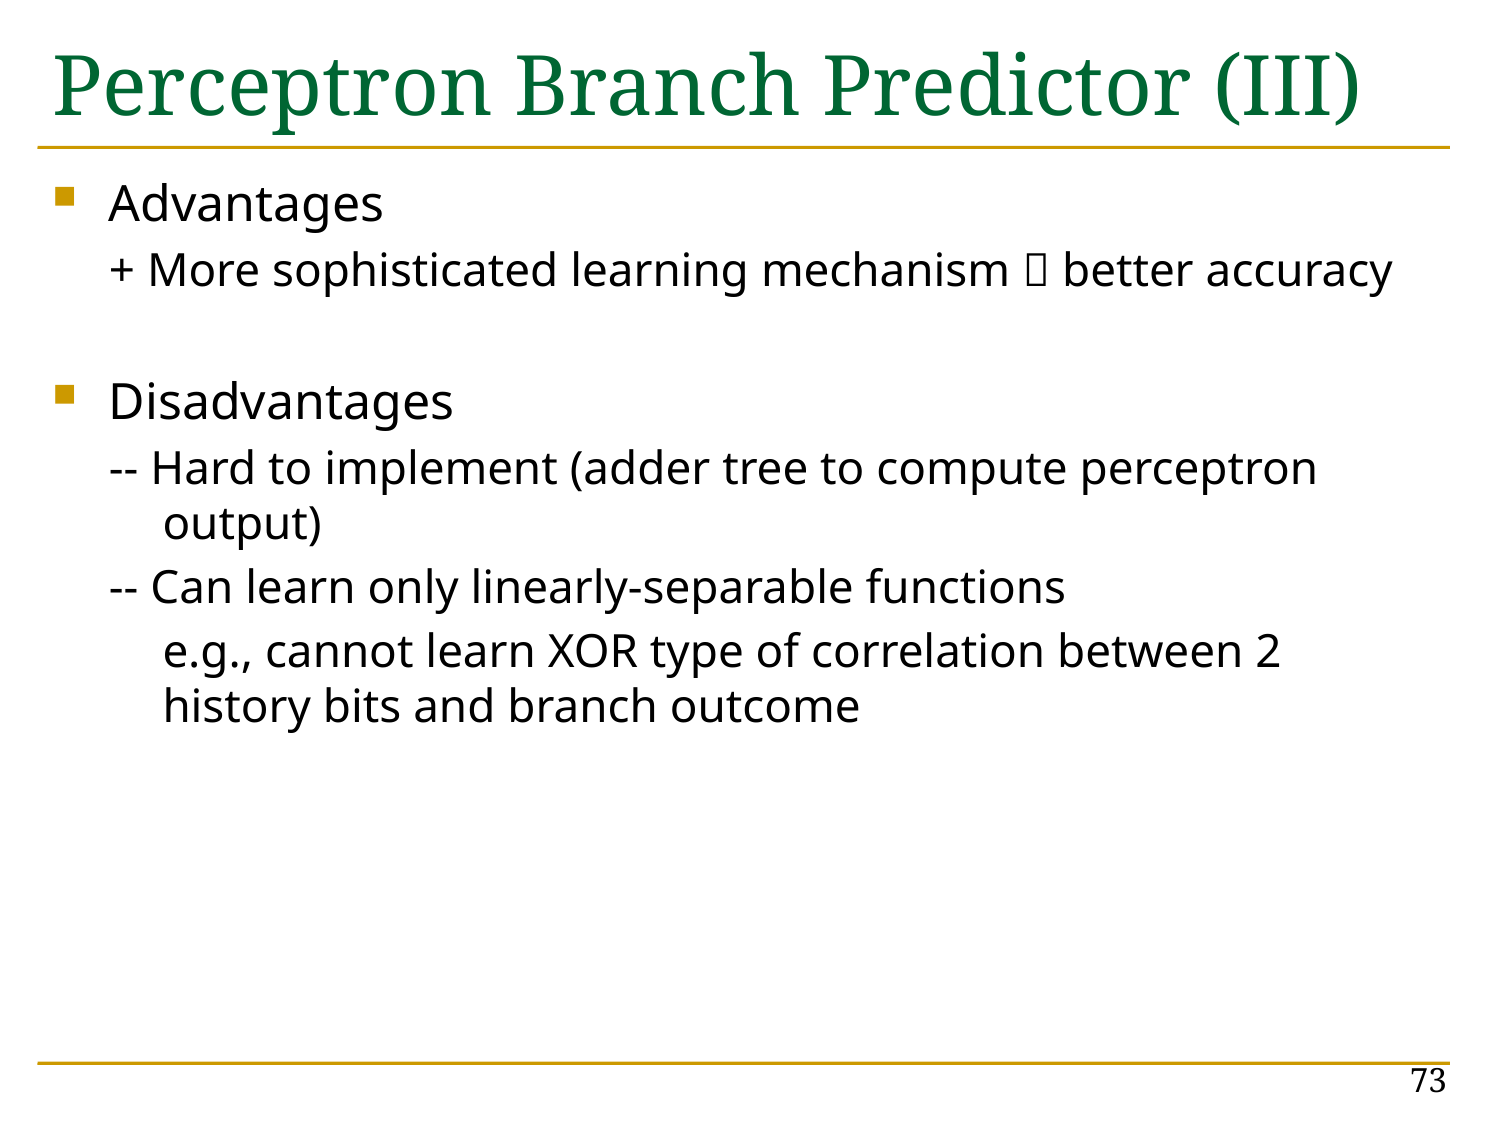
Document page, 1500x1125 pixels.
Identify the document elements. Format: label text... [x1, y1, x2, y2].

title Perceptron Branch Predictor (III) [37, 24, 1450, 163]
slide_number 73 [1111, 1036, 1462, 1112]
list Advantages + More sophisticated learning mechanism  better accuracy Disadvantages -- Hard to implement (adder tree to compute perceptron output) -- Can learn only linearly-separable functions e.g., cannot learn XOR type of correlation between 2 history bits and branch outcome [37, 163, 1450, 1016]
